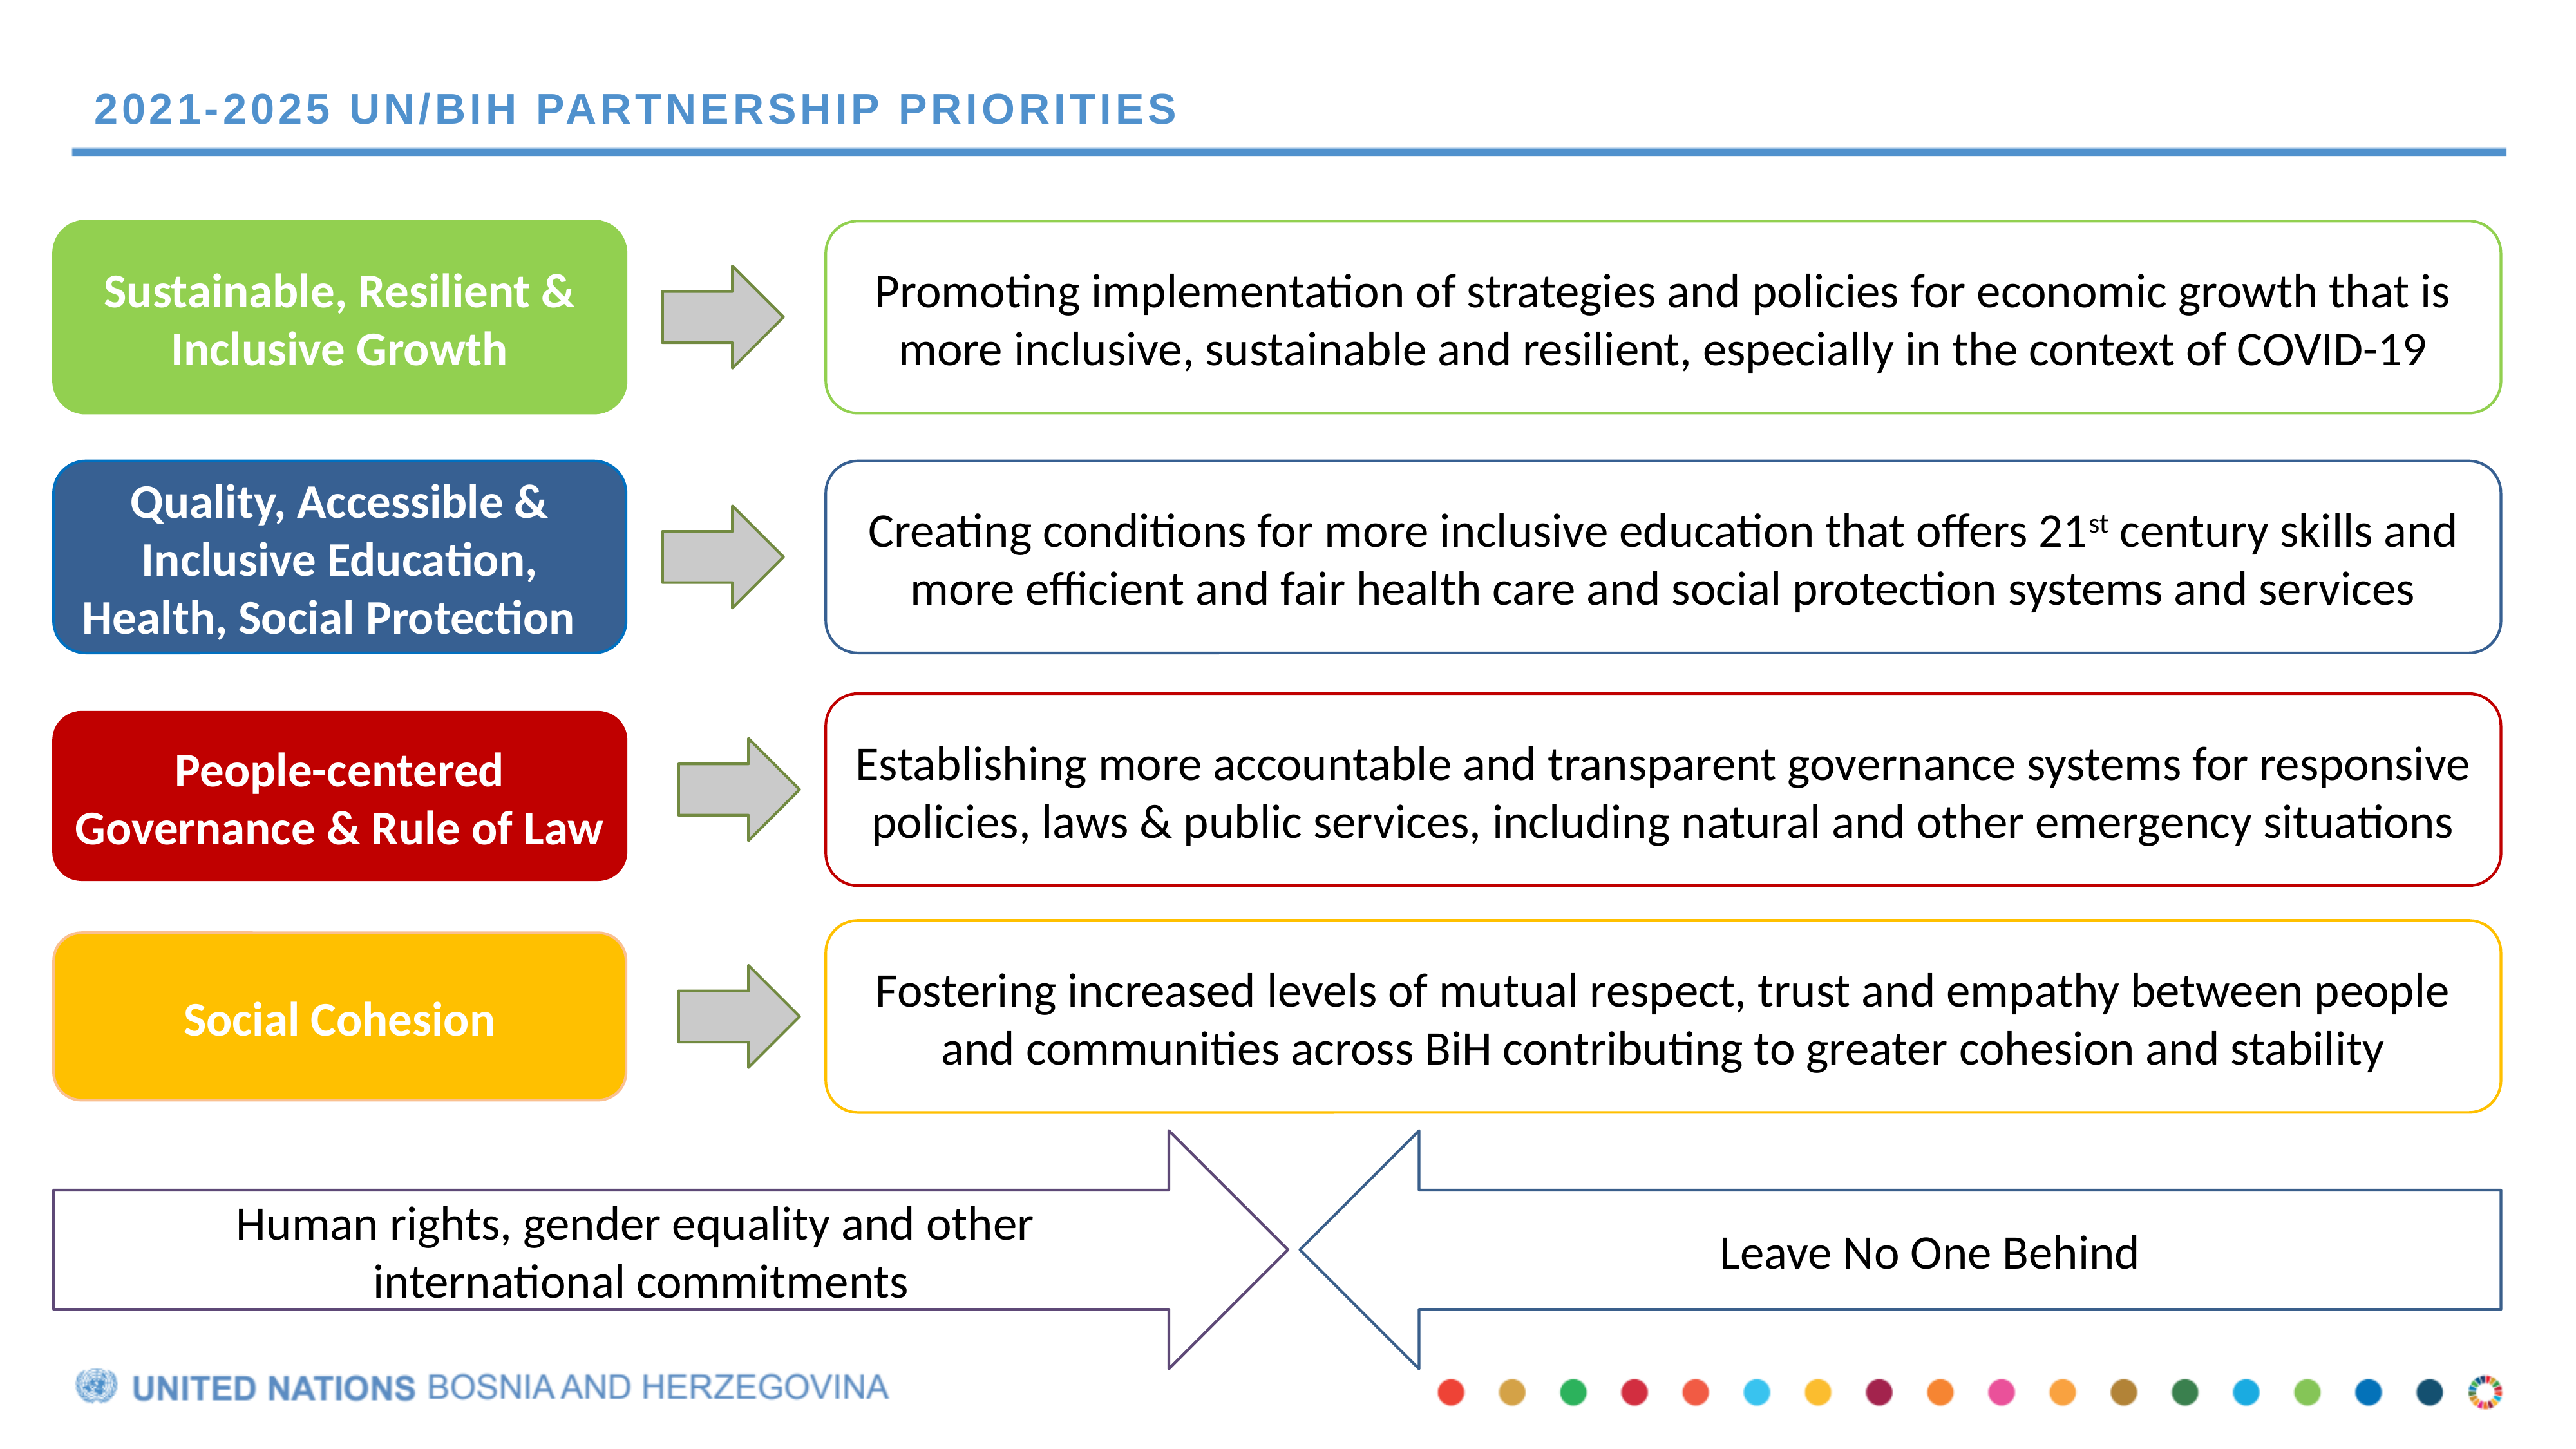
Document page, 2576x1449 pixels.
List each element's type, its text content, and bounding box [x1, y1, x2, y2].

text_box Leave No One Behind [1298, 1129, 2503, 1370]
text_box Social Cohesion [52, 931, 628, 1102]
text_box Sustainable, Resilient & Inclusive Growth [52, 220, 628, 415]
text_box Fostering increased levels of mutual respect, trust and empathy between people and communities across BiH contributing to greater cohesion and stability [824, 919, 2503, 1114]
text_box Human rights, gender equality and other international commitments [52, 1129, 1290, 1370]
title 2021-2025 UN/Bih partnership priorities [93, 27, 2468, 187]
text_box Creating conditions for more inclusive education that offers 21st century skills and more efficient and fair health care and social protection systems and services [824, 459, 2503, 655]
text_box [661, 264, 785, 370]
text_box People-centered Governance & Rule of Law [52, 710, 628, 882]
text_box [661, 504, 785, 610]
text_box [677, 737, 801, 842]
text_box Promoting implementation of strategies and policies for economic growth that is more inclusive, sustainable and resilient, especially in the context of COVID-19 [824, 220, 2503, 415]
text_box [677, 963, 801, 1069]
text_box Quality, Accessible & Inclusive Education, Health, Social Protection [52, 459, 628, 655]
text_box Establishing more accountable and transparent governance systems for responsive policies, laws & public services, including natural and other emergency situations [824, 692, 2503, 887]
